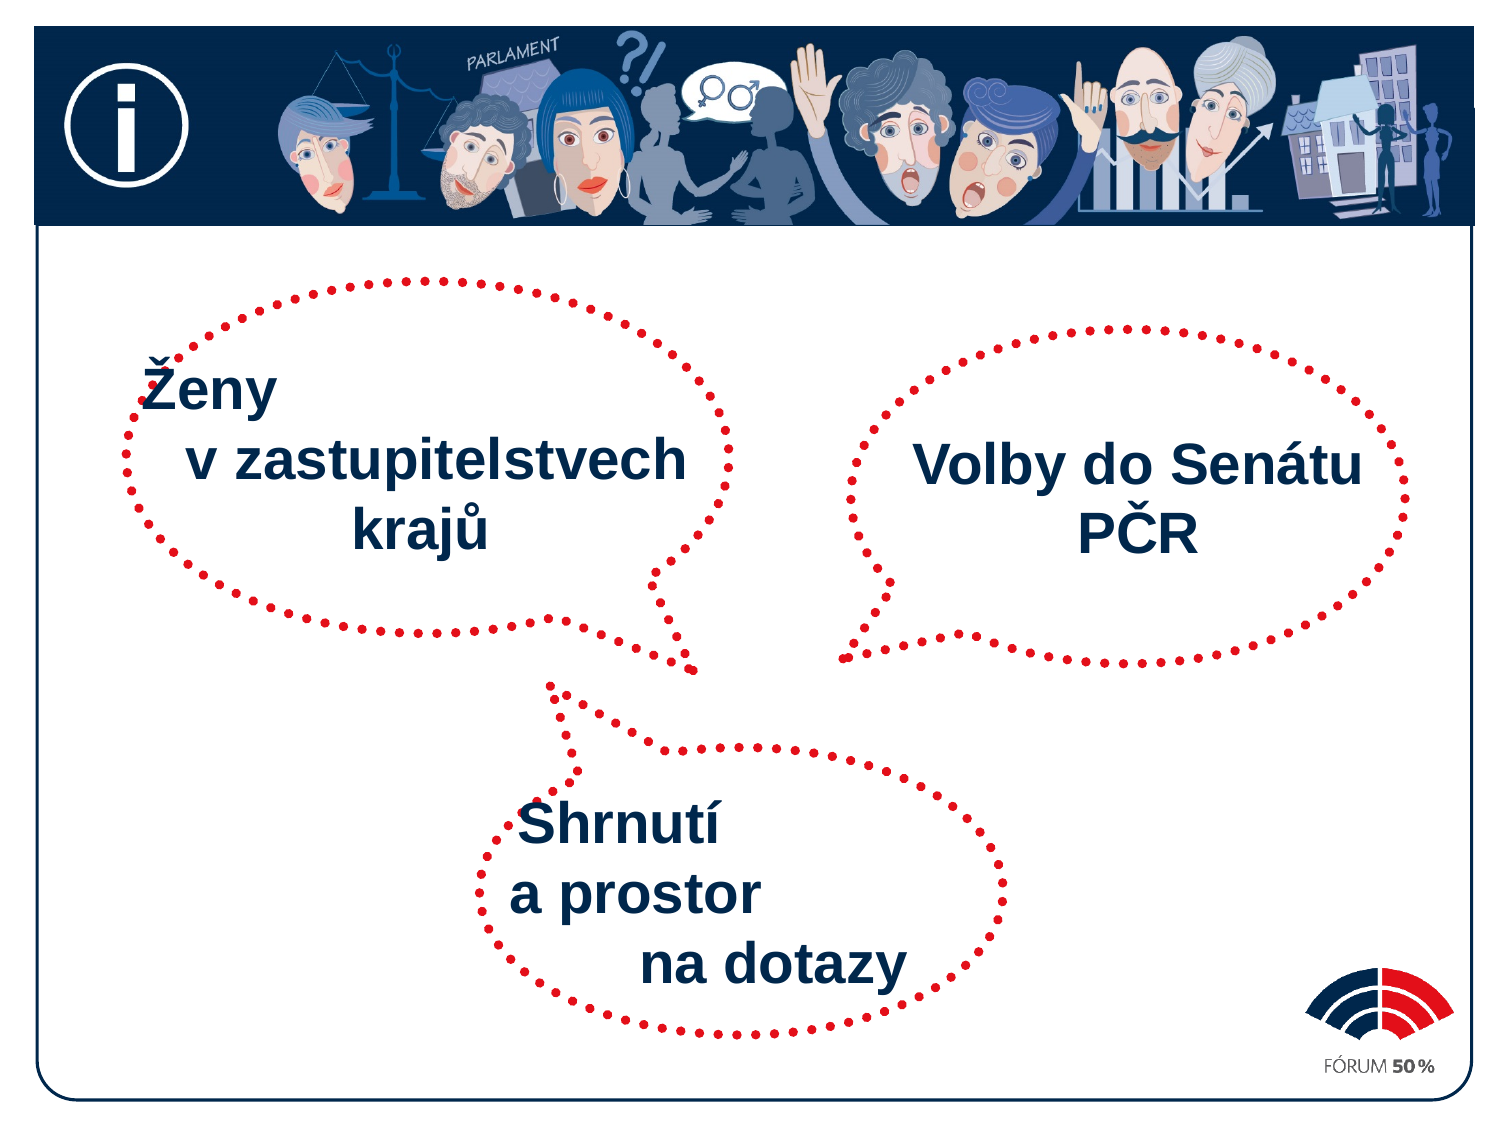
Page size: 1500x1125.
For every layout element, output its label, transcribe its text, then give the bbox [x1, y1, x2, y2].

picture [34, 26, 1475, 226]
text_box Shrnutí a prostor na dotazy [492, 777, 991, 1003]
text_box [991, 846, 1005, 935]
text_box [849, 430, 872, 561]
text_box [842, 574, 1375, 665]
text_box [882, 328, 1373, 418]
text_box [549, 685, 902, 777]
picture [1305, 968, 1454, 1073]
text_box [575, 1003, 907, 1037]
text_box [478, 845, 492, 936]
text_box Volby do Senátu PČR [872, 418, 1406, 574]
text_box [197, 280, 657, 343]
text_box [193, 569, 695, 672]
text_box Ženy v zastupitelstvech krajů [126, 343, 716, 569]
text_box [716, 406, 730, 509]
